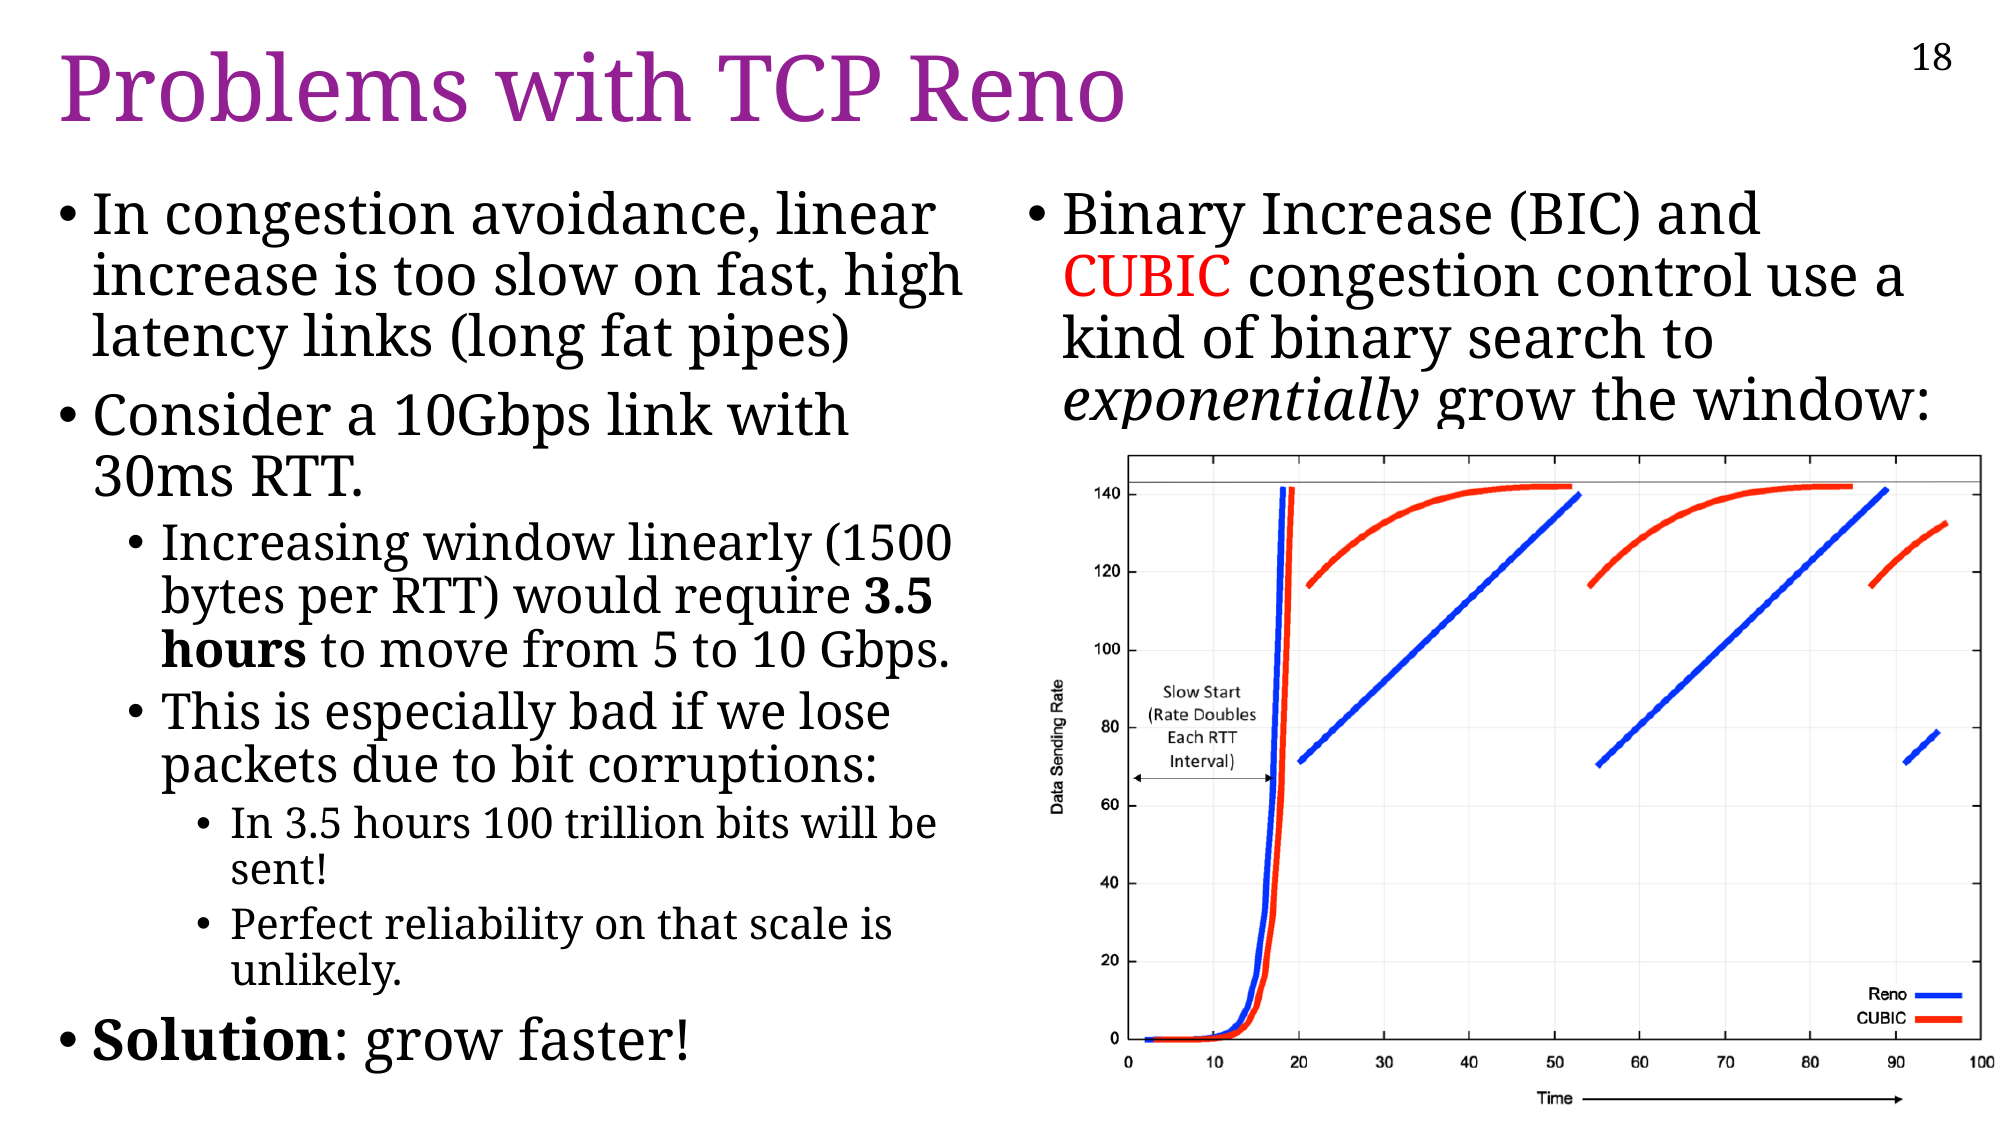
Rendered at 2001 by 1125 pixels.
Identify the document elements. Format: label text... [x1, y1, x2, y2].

list In congestion avoidance, linear increase is too slow on fast, high latency links (long fat pipes) Consider a 10Gbps link with 30ms RTT. Increasing window linearly (1500 bytes per RTT) would require 3.5 hours to move from 5 to 10 Gbps. This is especially bad if we lose packets due to bit corruptions: In 3.5 hours 100 trillion bits will be sent! Perfect reliability on that scale is unlikely. Solution: grow faster! [43, 177, 988, 1101]
list Binary Increase (BIC) and CUBIC congestion control use a kind of binary search to exponentially grow the window: [1012, 177, 1953, 445]
title Problems with TCP Reno [43, 25, 1953, 158]
picture [1046, 429, 2001, 1120]
